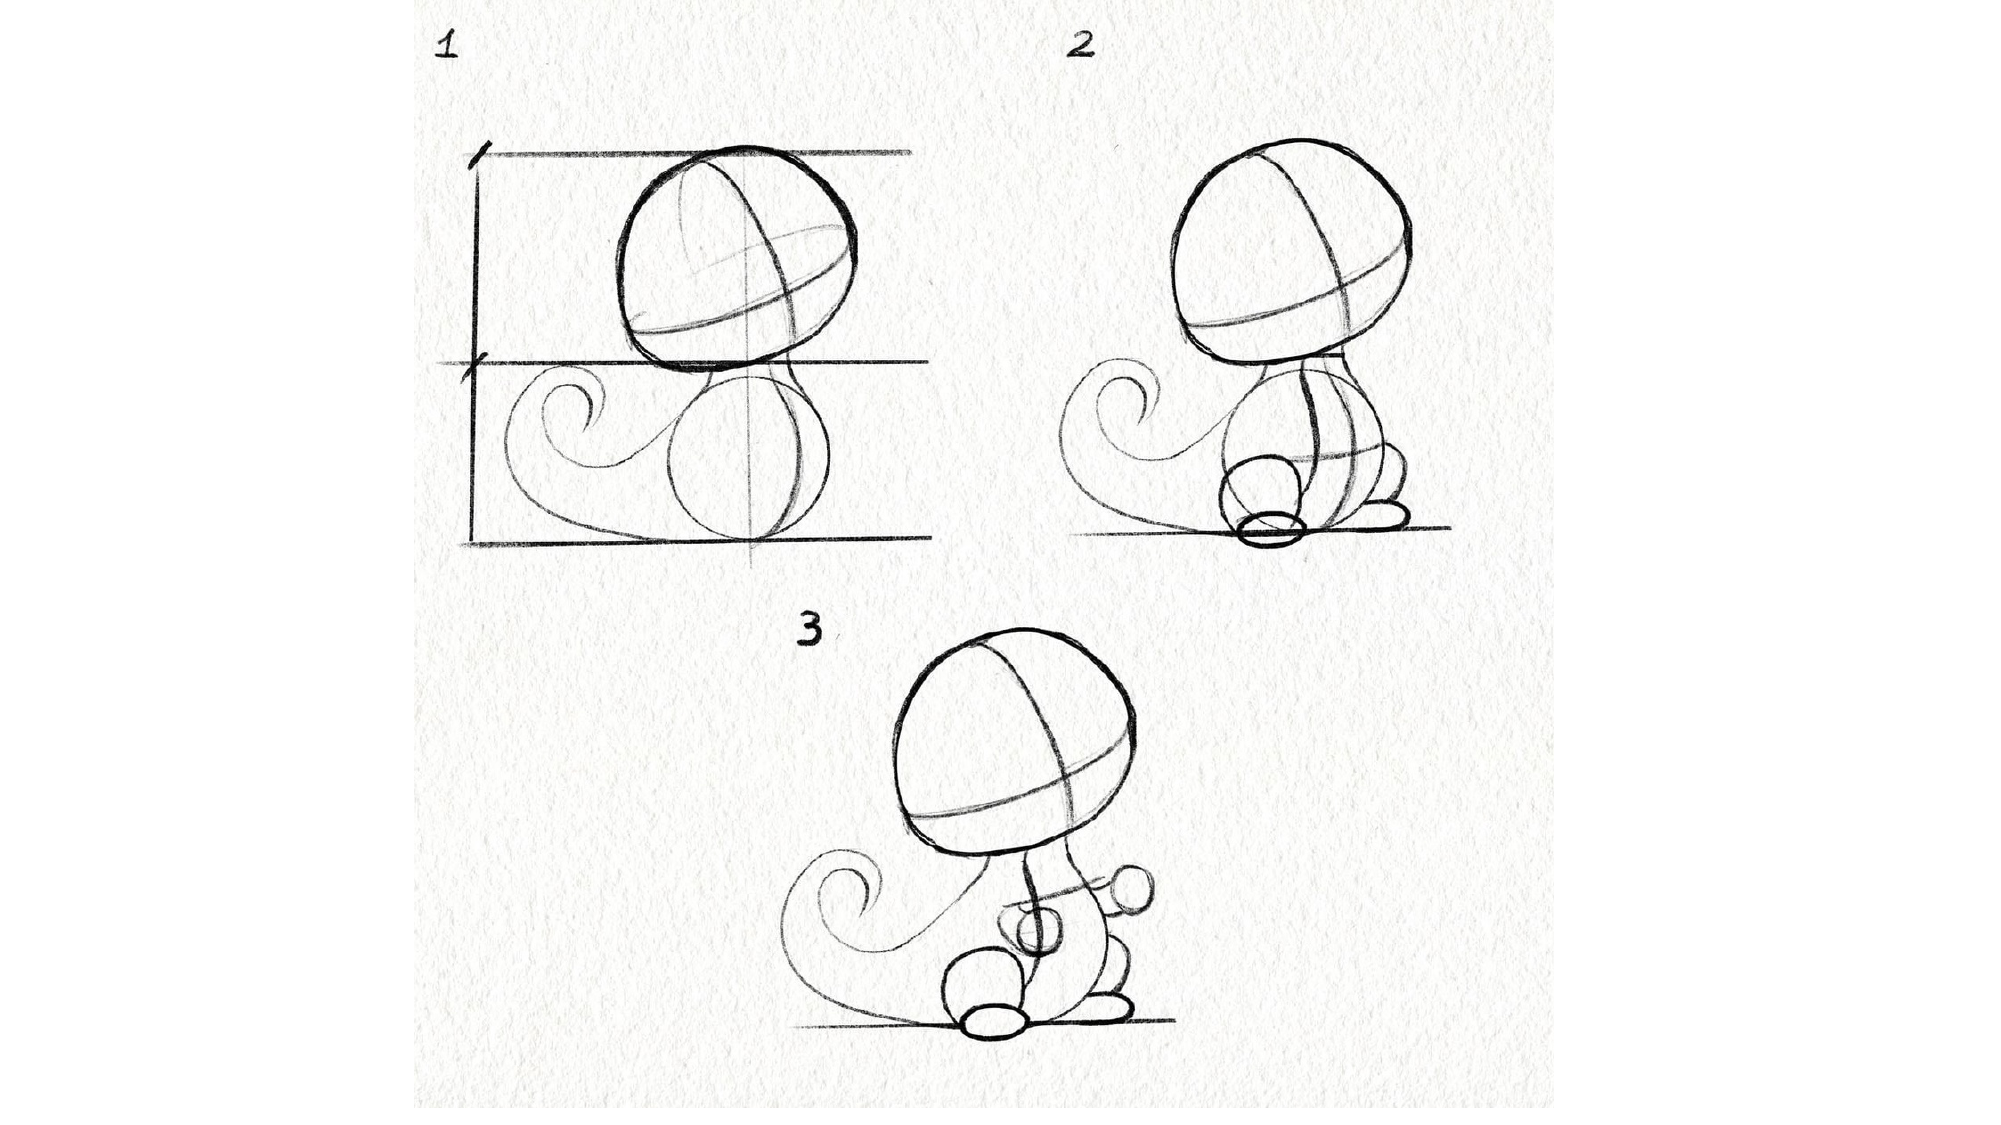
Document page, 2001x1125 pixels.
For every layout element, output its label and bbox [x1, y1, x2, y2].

picture [414, 0, 1554, 1108]
